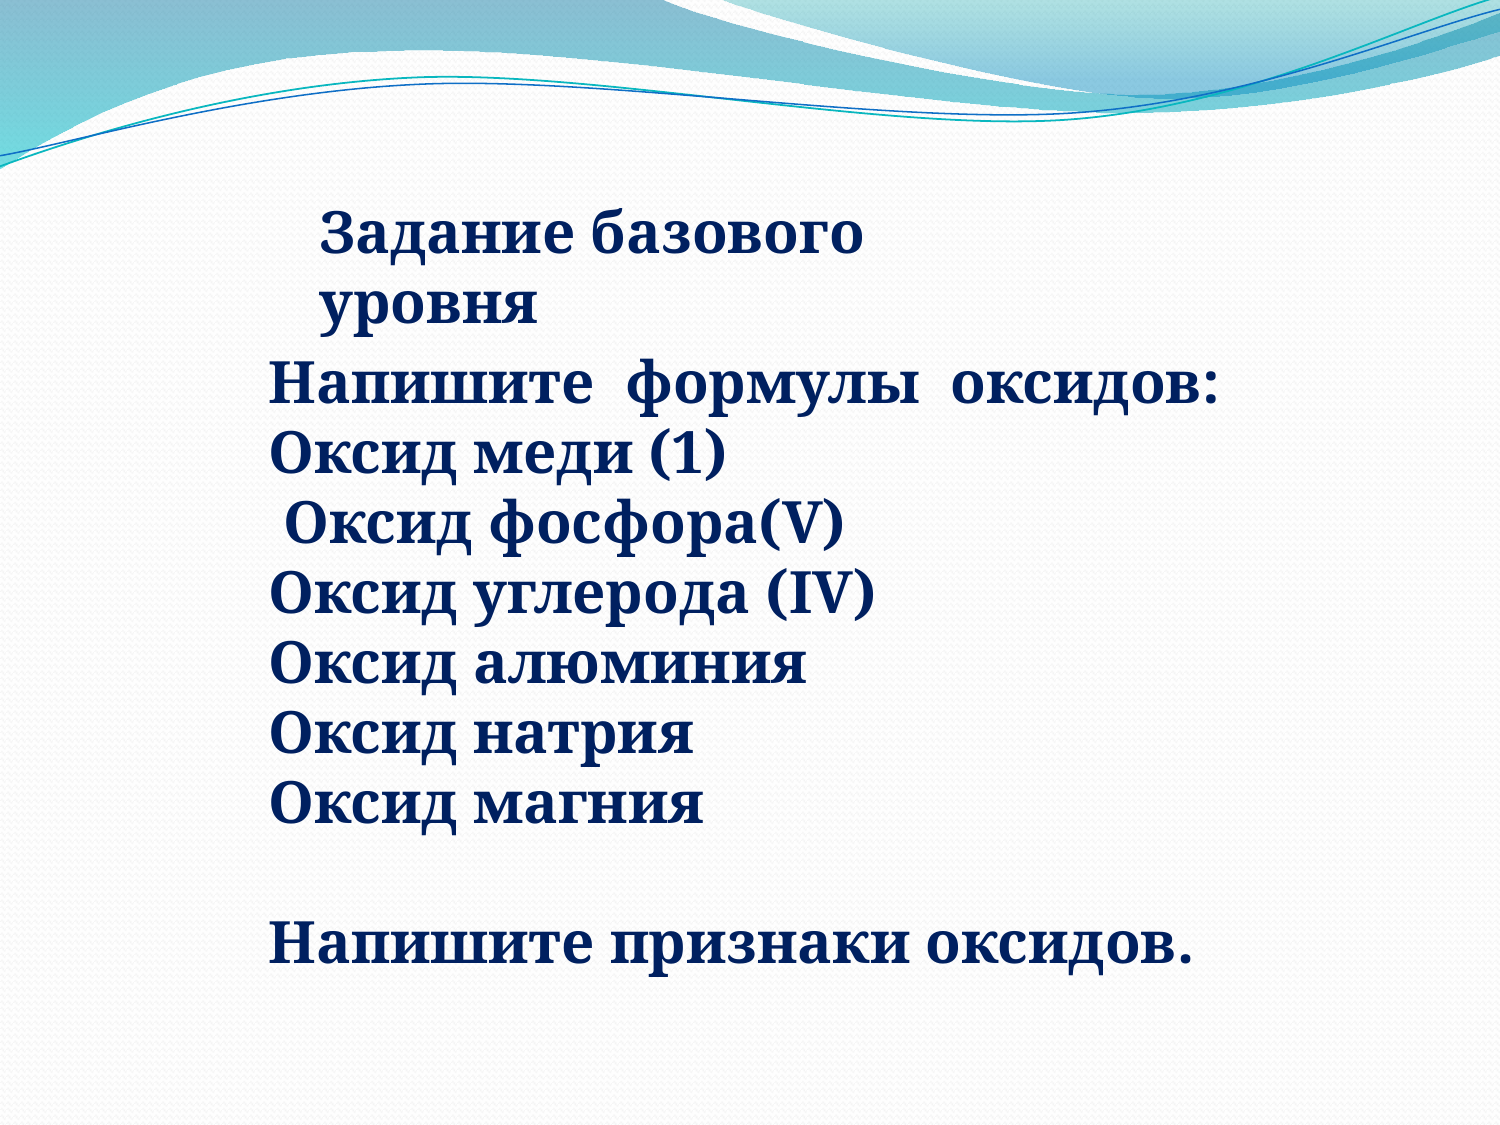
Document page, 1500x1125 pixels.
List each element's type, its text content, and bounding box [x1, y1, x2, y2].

text_box Задание базового уровня [304, 187, 1079, 343]
text_box Напишите формулы оксидов: Оксид меди (1) Оксид фосфора(V) Оксид углерода (IV) Оксид алюминия Оксид натрия Оксид магния Напишите признаки оксидов. [253, 338, 1349, 983]
